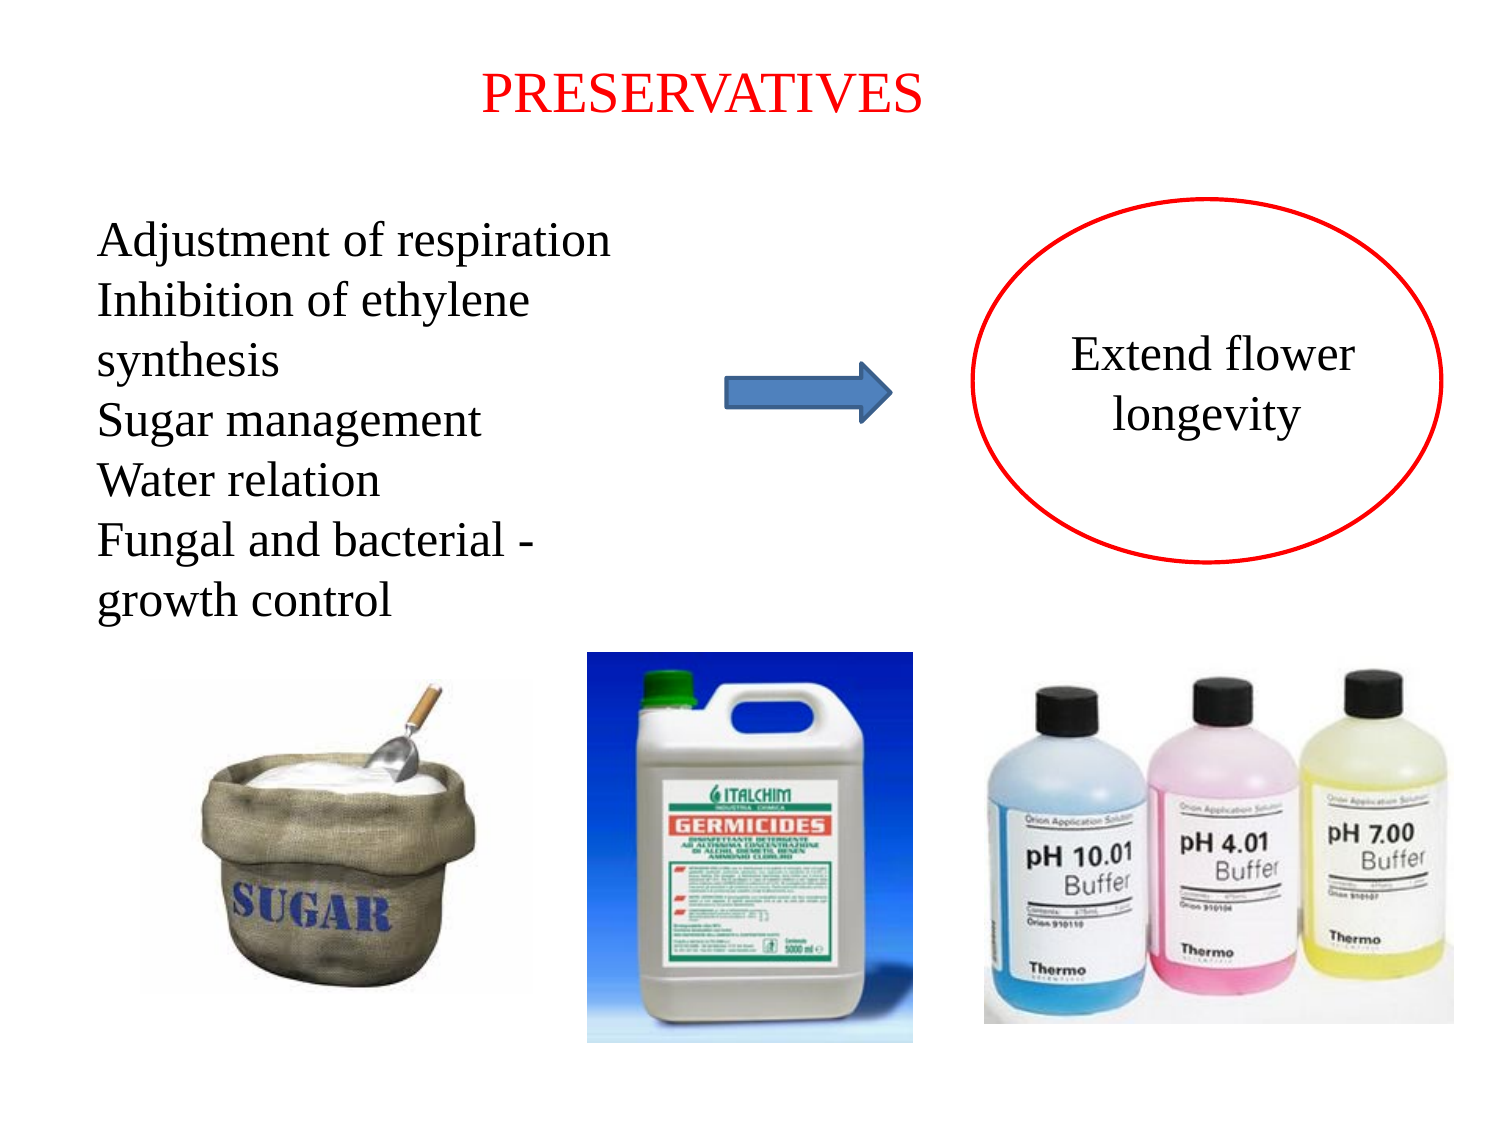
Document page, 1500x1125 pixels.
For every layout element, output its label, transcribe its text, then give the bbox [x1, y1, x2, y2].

text_box [724, 361, 893, 424]
picture [587, 652, 913, 1044]
text_box Extend flower longevity [970, 197, 1444, 565]
text_box Adjustment of respiration Inhibition of ethylene synthesis Sugar management Water relation Fungal and bacterial -growth control [81, 199, 668, 634]
picture [984, 655, 1454, 1024]
picture [140, 679, 534, 994]
text_box PRESERVATIVES [187, 46, 1219, 132]
